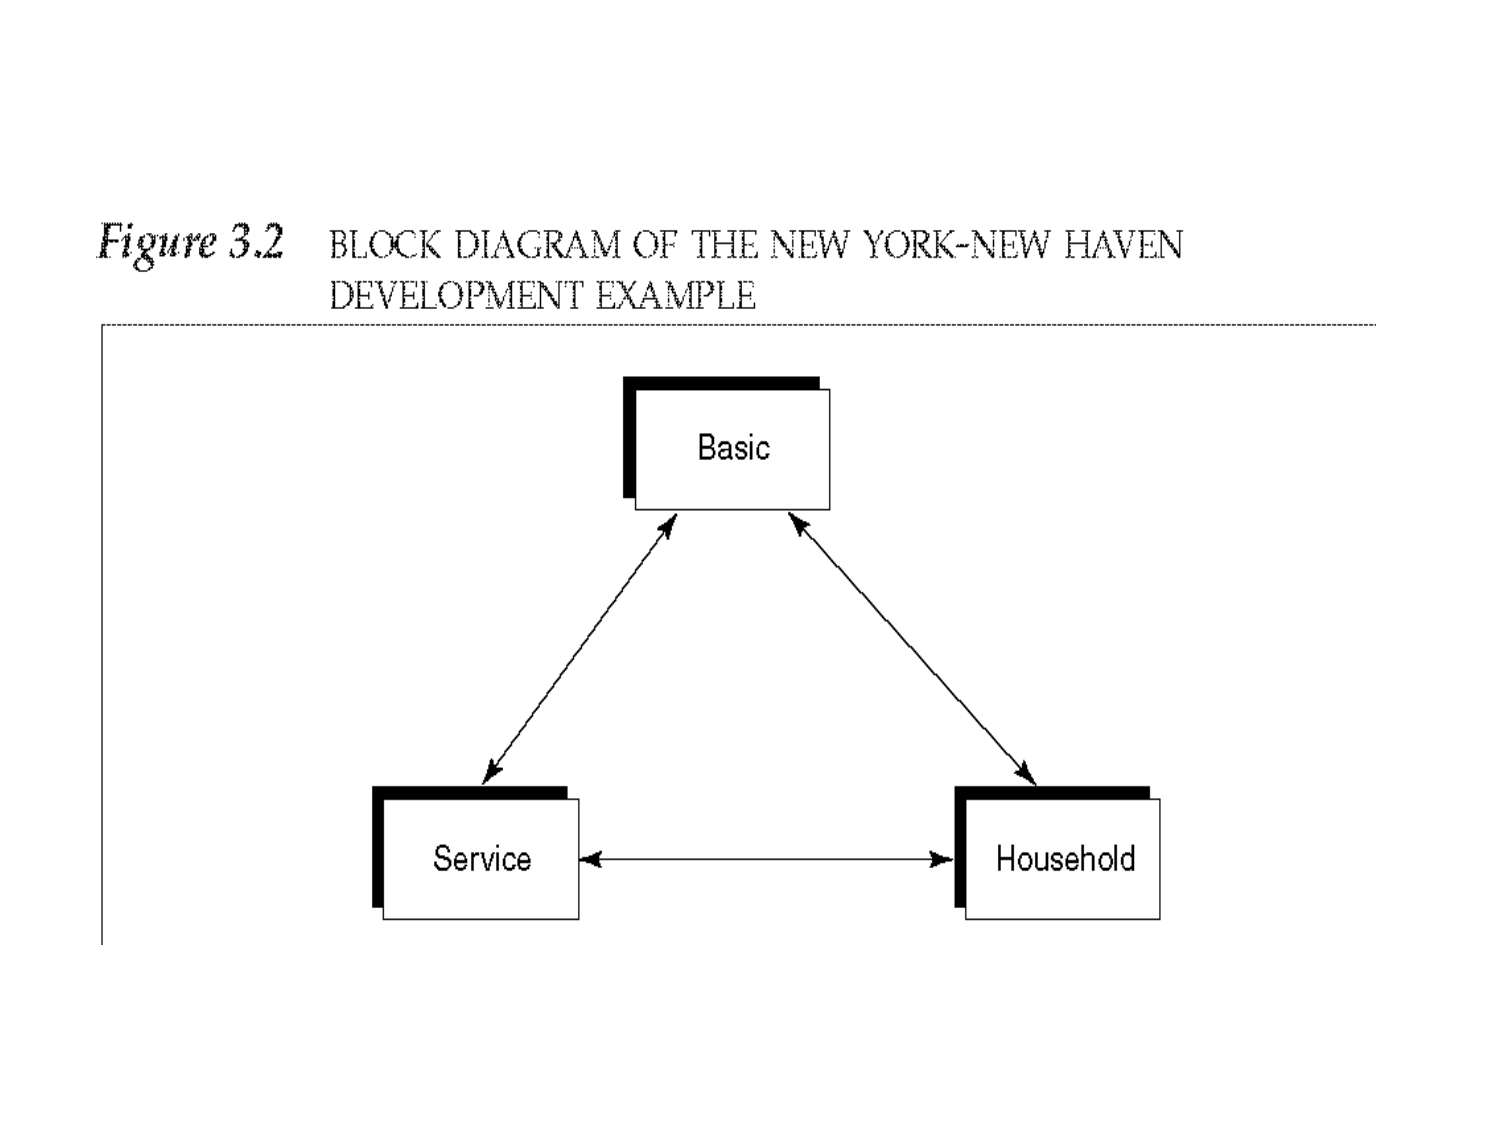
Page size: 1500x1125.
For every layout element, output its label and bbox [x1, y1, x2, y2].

picture [87, 212, 1376, 945]
